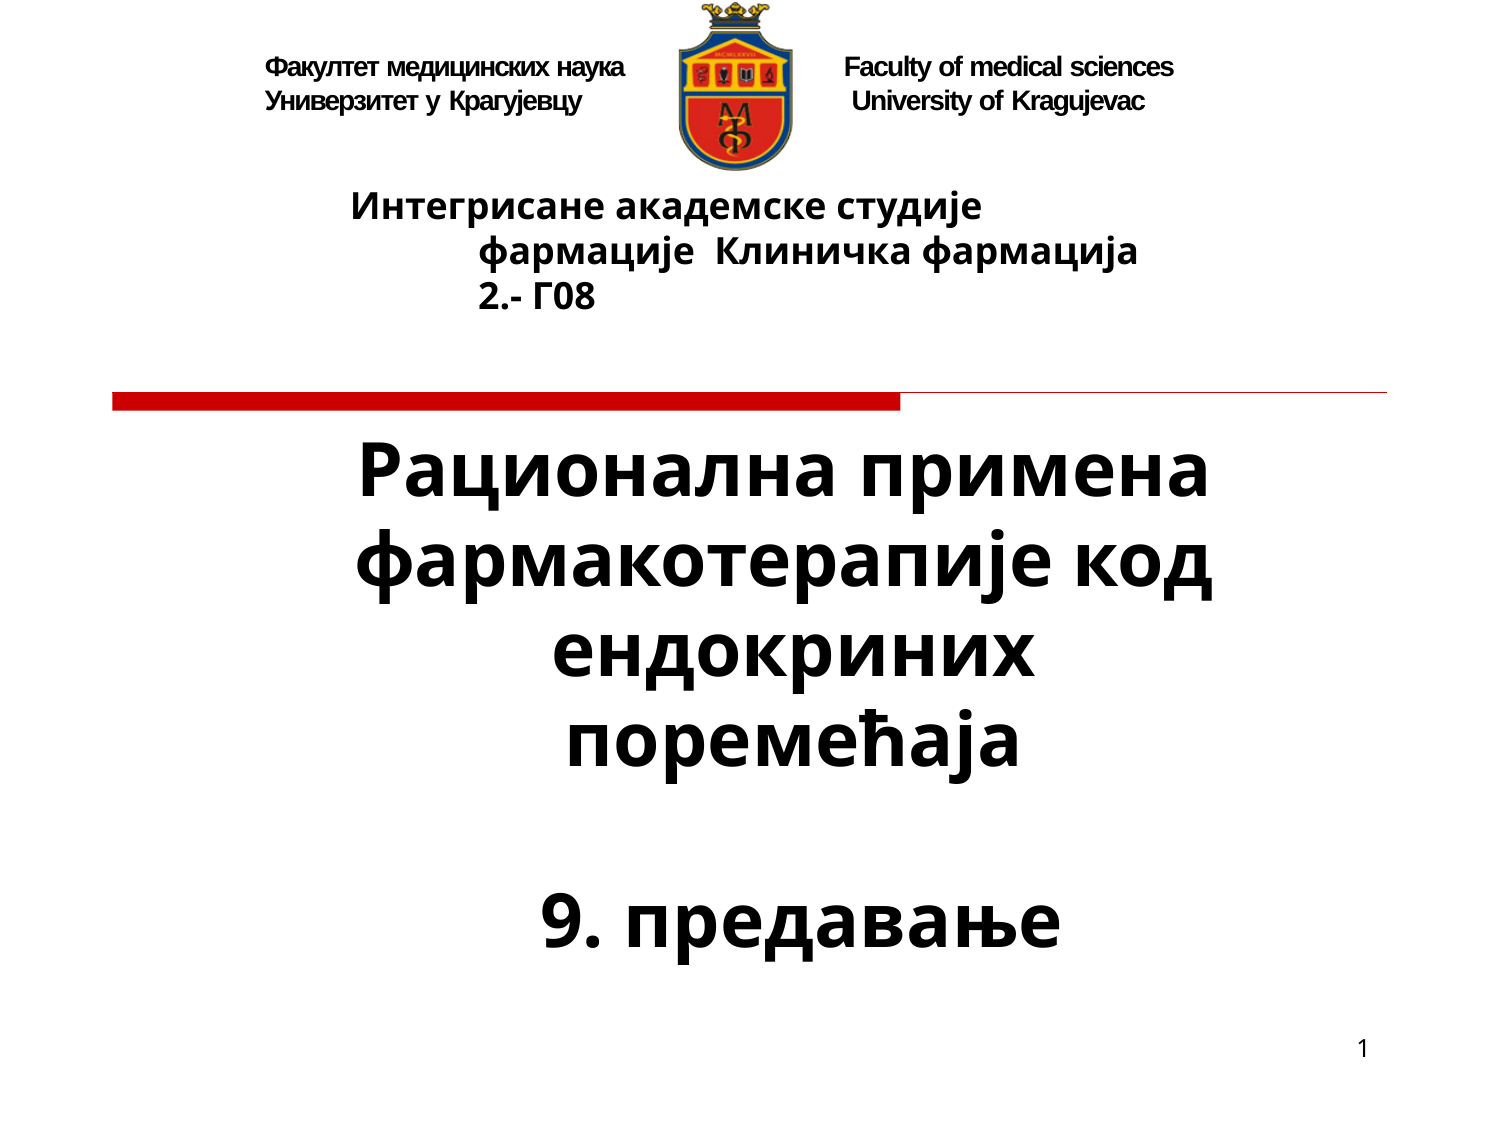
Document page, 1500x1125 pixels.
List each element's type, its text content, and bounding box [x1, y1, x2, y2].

text_box Факултет медицинских наука Универзитет у Крагујевцу [262, 45, 631, 116]
text_box [112, 393, 901, 411]
text_box Интегрисане академске студије фармације Клиничка фармација 2.- Г08 [347, 180, 1166, 318]
text_box 1 [1354, 1030, 1375, 1063]
text_box Рационална примена фармакотерапије код ендокриних поремећаја 9. предавање [344, 419, 1242, 963]
text_box Faculty of medical sciences University of Kragujevac [841, 45, 1177, 116]
text_box [678, 1, 794, 172]
